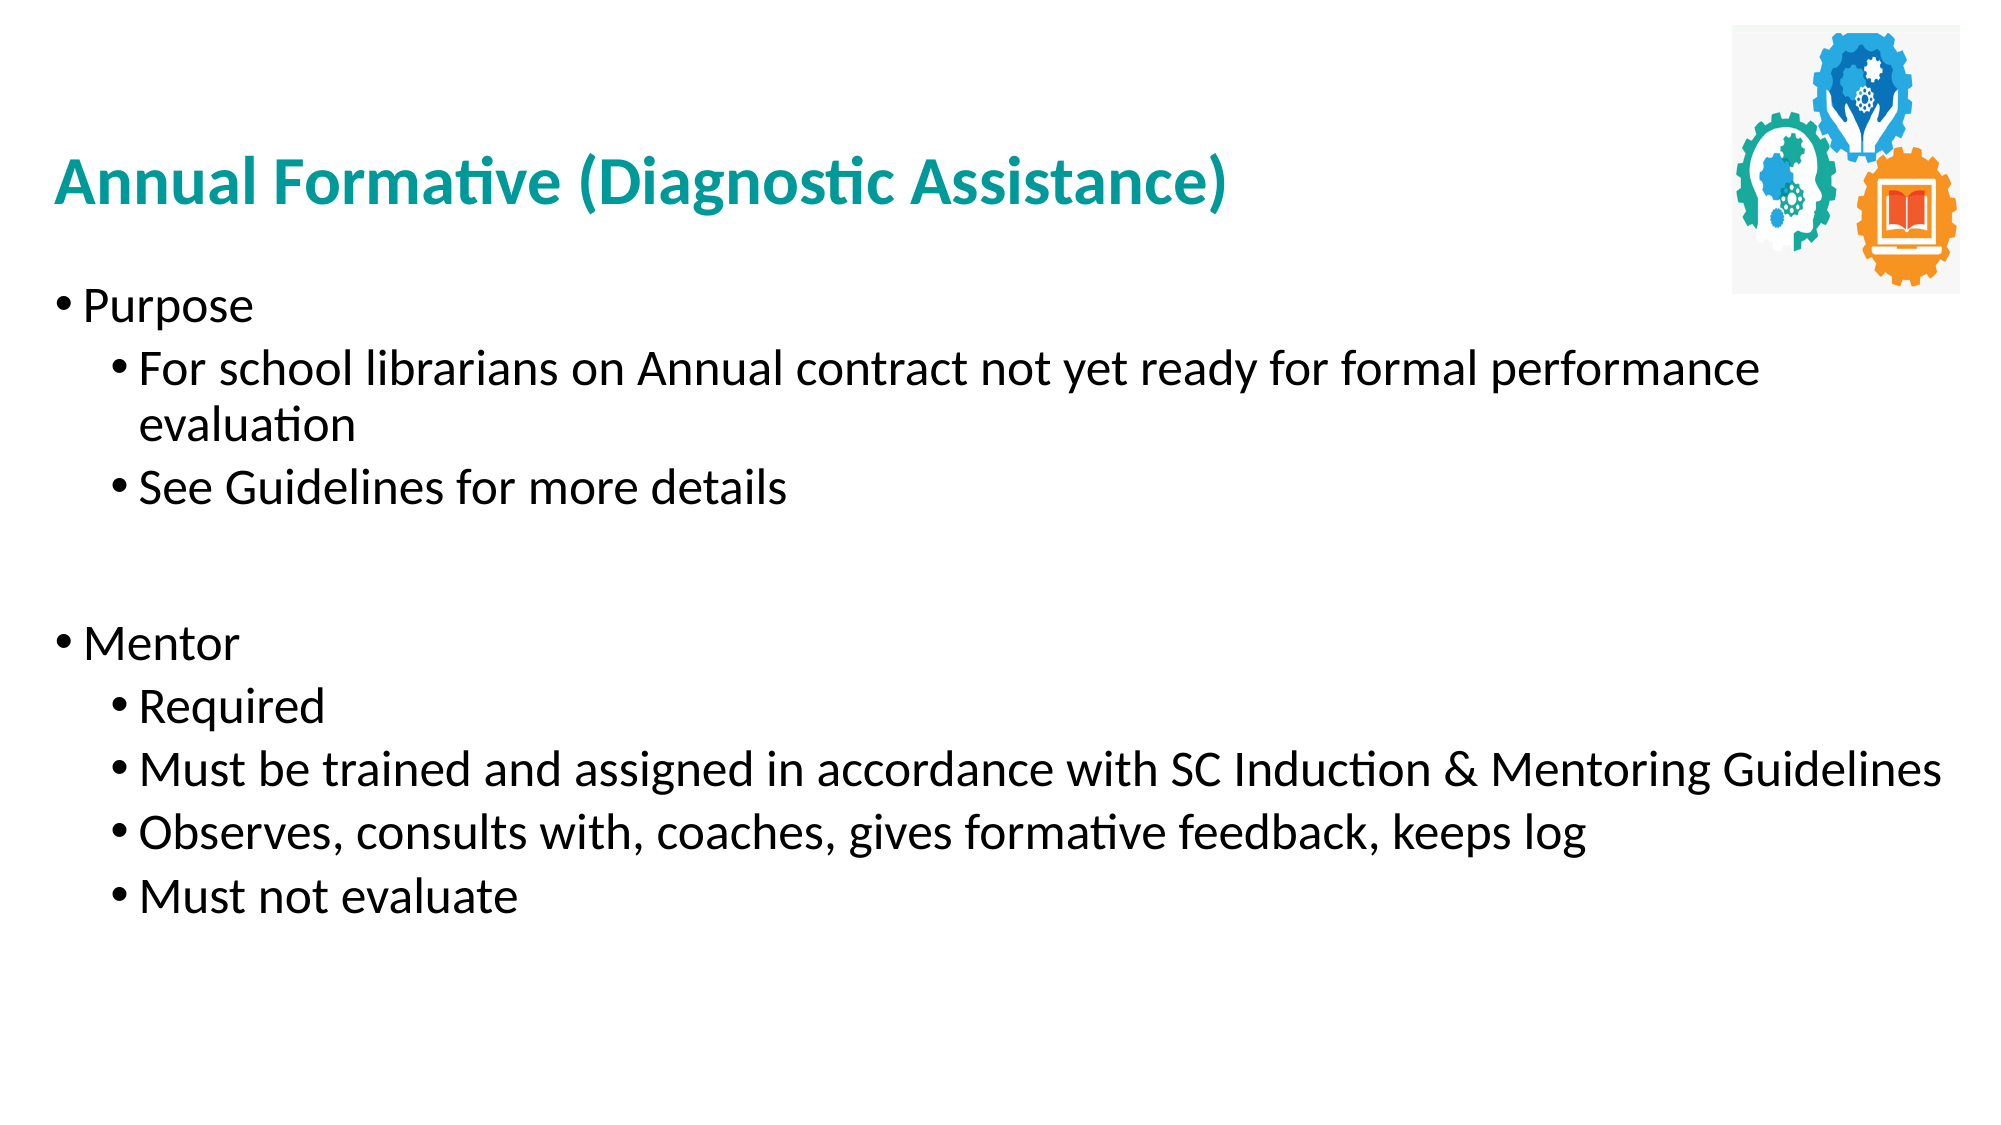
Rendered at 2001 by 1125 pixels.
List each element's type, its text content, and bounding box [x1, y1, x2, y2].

list Purpose For school librarians on Annual contract not yet ready for formal performance evaluation See Guidelines for more details Mentor Required Must be trained and assigned in accordance with SC Induction & Mentoring Guidelines Observes, consults with, coaches, gives formative feedback, keeps log Must not evaluate [55, 277, 1960, 979]
picture [1732, 25, 1960, 294]
title Annual Formative (Diagnostic Assistance) [55, 100, 1696, 219]
